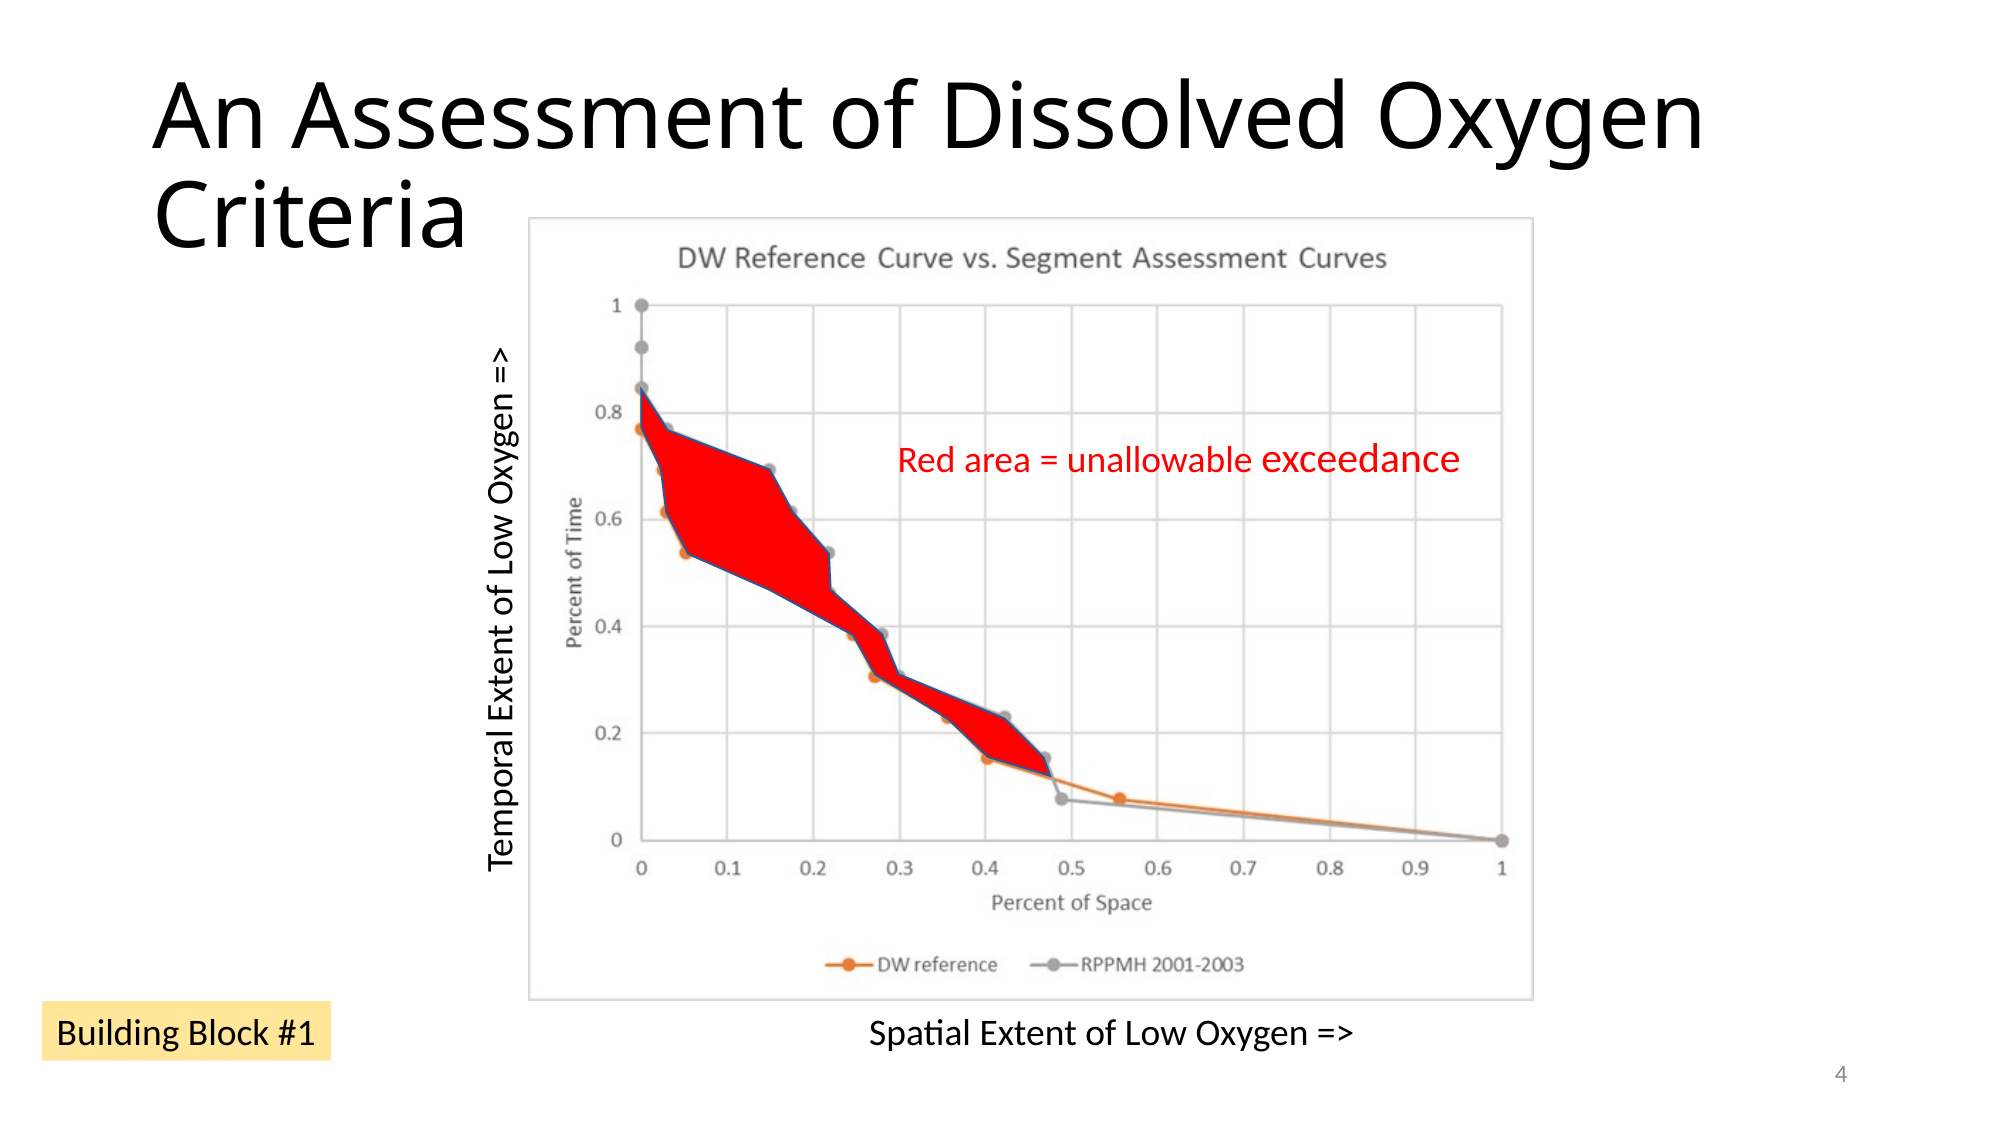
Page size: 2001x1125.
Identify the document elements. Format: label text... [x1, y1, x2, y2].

text_box Spatial Extent of Low Oxygen => [854, 1002, 1379, 1061]
slide_number 4 [1412, 1042, 1863, 1103]
text_box Building Block #1 [41, 1001, 331, 1061]
title An Assessment of Dissolved Oxygen Criteria [137, 59, 1863, 278]
text_box Temporal Extent of Low Oxygen => [467, 323, 528, 888]
picture [528, 217, 1534, 1002]
